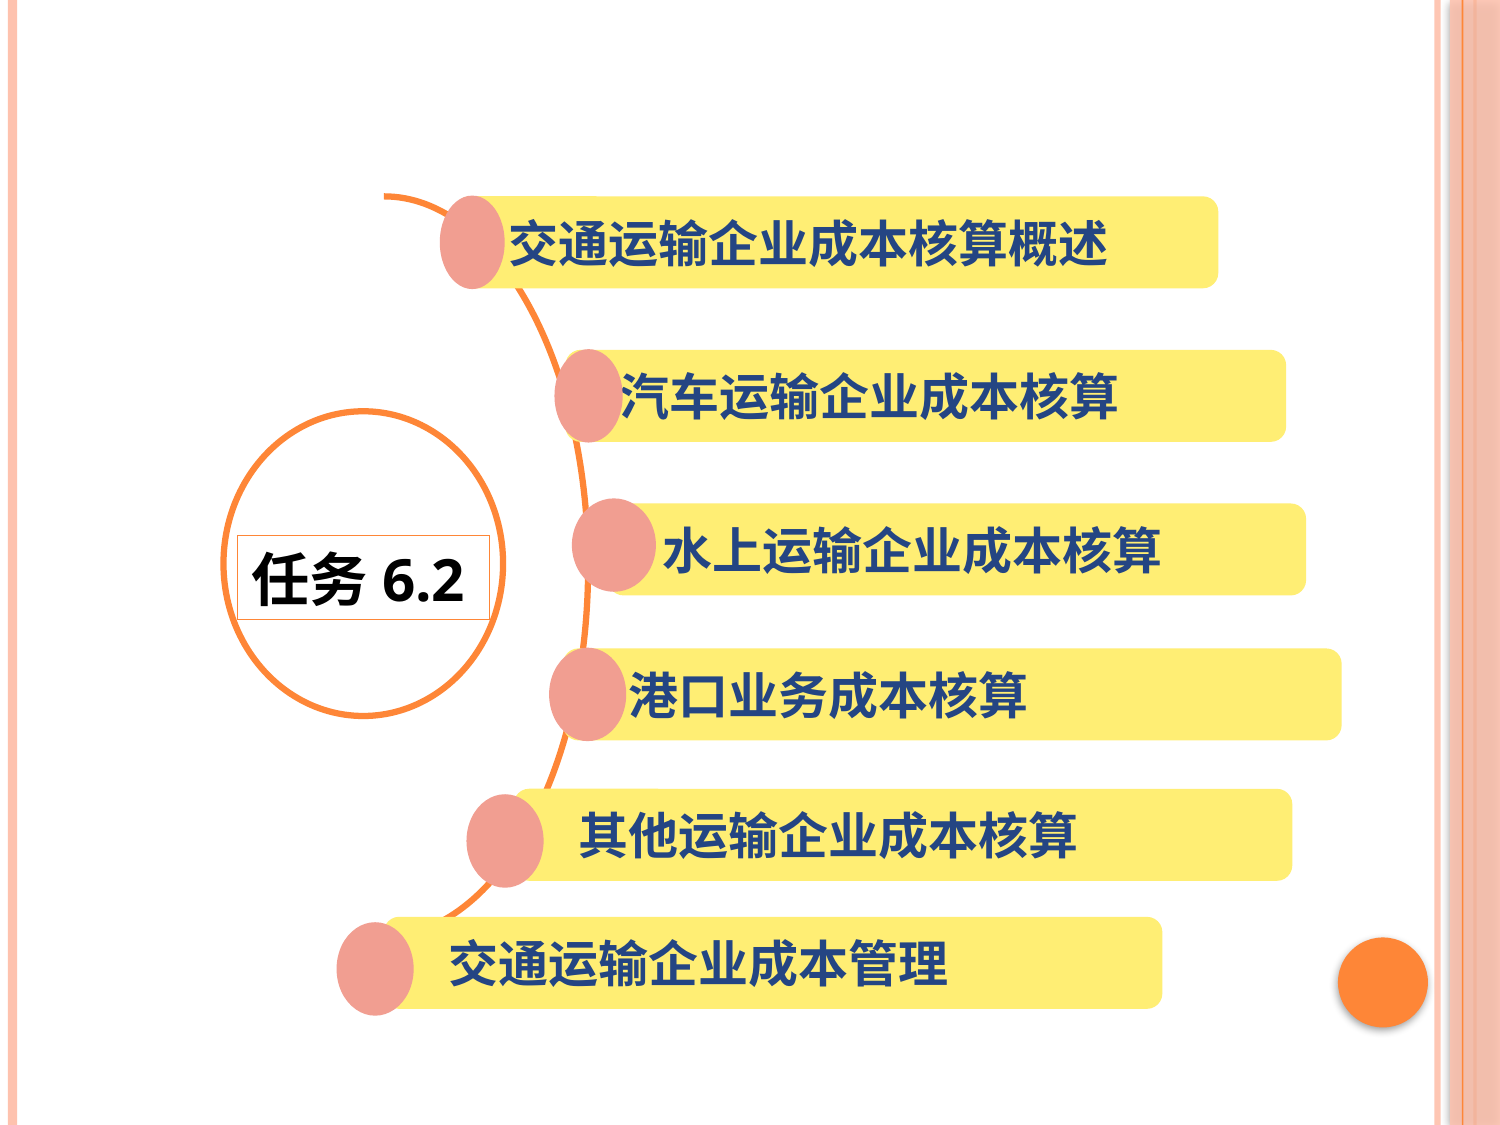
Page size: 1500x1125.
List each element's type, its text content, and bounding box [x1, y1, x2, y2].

text_box [569, 496, 659, 594]
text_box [439, 195, 1219, 290]
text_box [553, 348, 1287, 444]
text_box [383, 194, 590, 921]
text_box 任务6.2 [237, 535, 490, 620]
text_box [334, 920, 416, 1018]
text_box 其他运输企业成本核算 [515, 786, 1295, 883]
text_box 交通运输企业成本管理 [385, 914, 1165, 1011]
text_box [221, 409, 506, 719]
text_box 水上运输企业成本核算 [613, 501, 1309, 598]
text_box [464, 792, 546, 890]
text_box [548, 647, 1343, 742]
